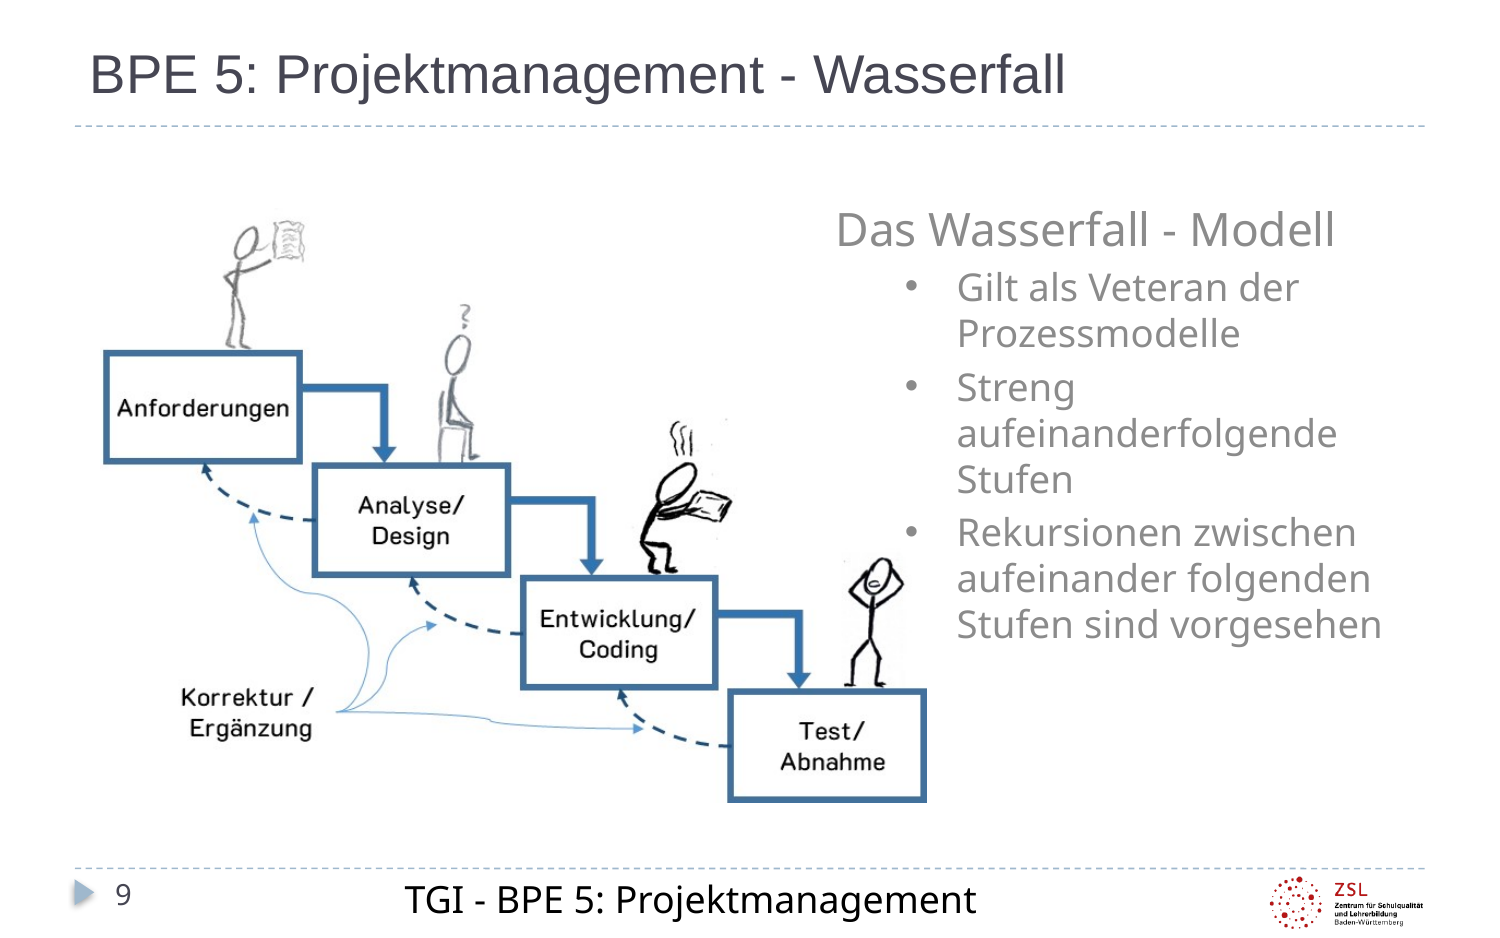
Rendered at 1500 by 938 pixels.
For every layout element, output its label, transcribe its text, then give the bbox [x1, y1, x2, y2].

title BPE 5: Projektmanagement - Wasserfall [75, 31, 1425, 112]
footer TGI - BPE 5: Projektmanagement [336, 868, 1046, 919]
picture [100, 208, 928, 804]
picture [1269, 875, 1424, 930]
text_box Das Wasserfall - Modell Gilt als Veteran der Prozessmodelle Streng aufeinanderfolgende Stufen Rekursionen zwischen aufeinander folgenden Stufen sind vorgesehen [820, 192, 1461, 657]
slide_number 9 [100, 868, 336, 919]
